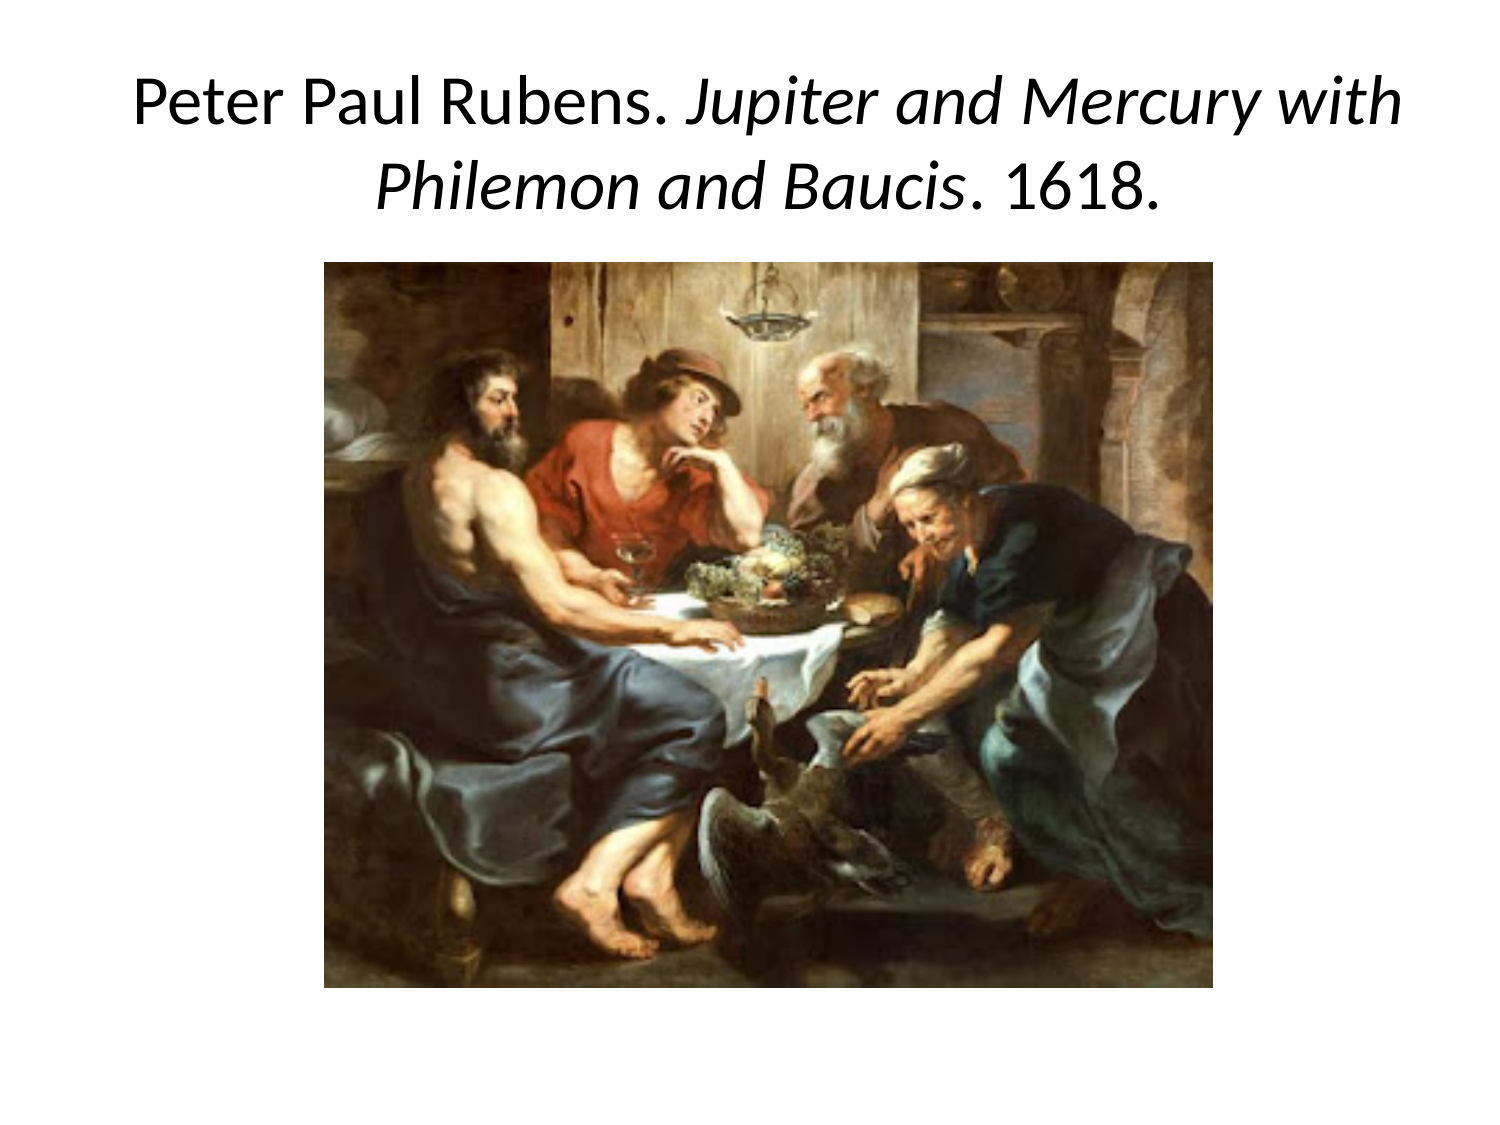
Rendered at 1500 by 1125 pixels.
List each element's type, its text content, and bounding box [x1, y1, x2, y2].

picture [324, 262, 1213, 988]
title Peter Paul Rubens. Jupiter and Mercury with Philemon and Baucis. 1618. [75, 45, 1463, 233]
